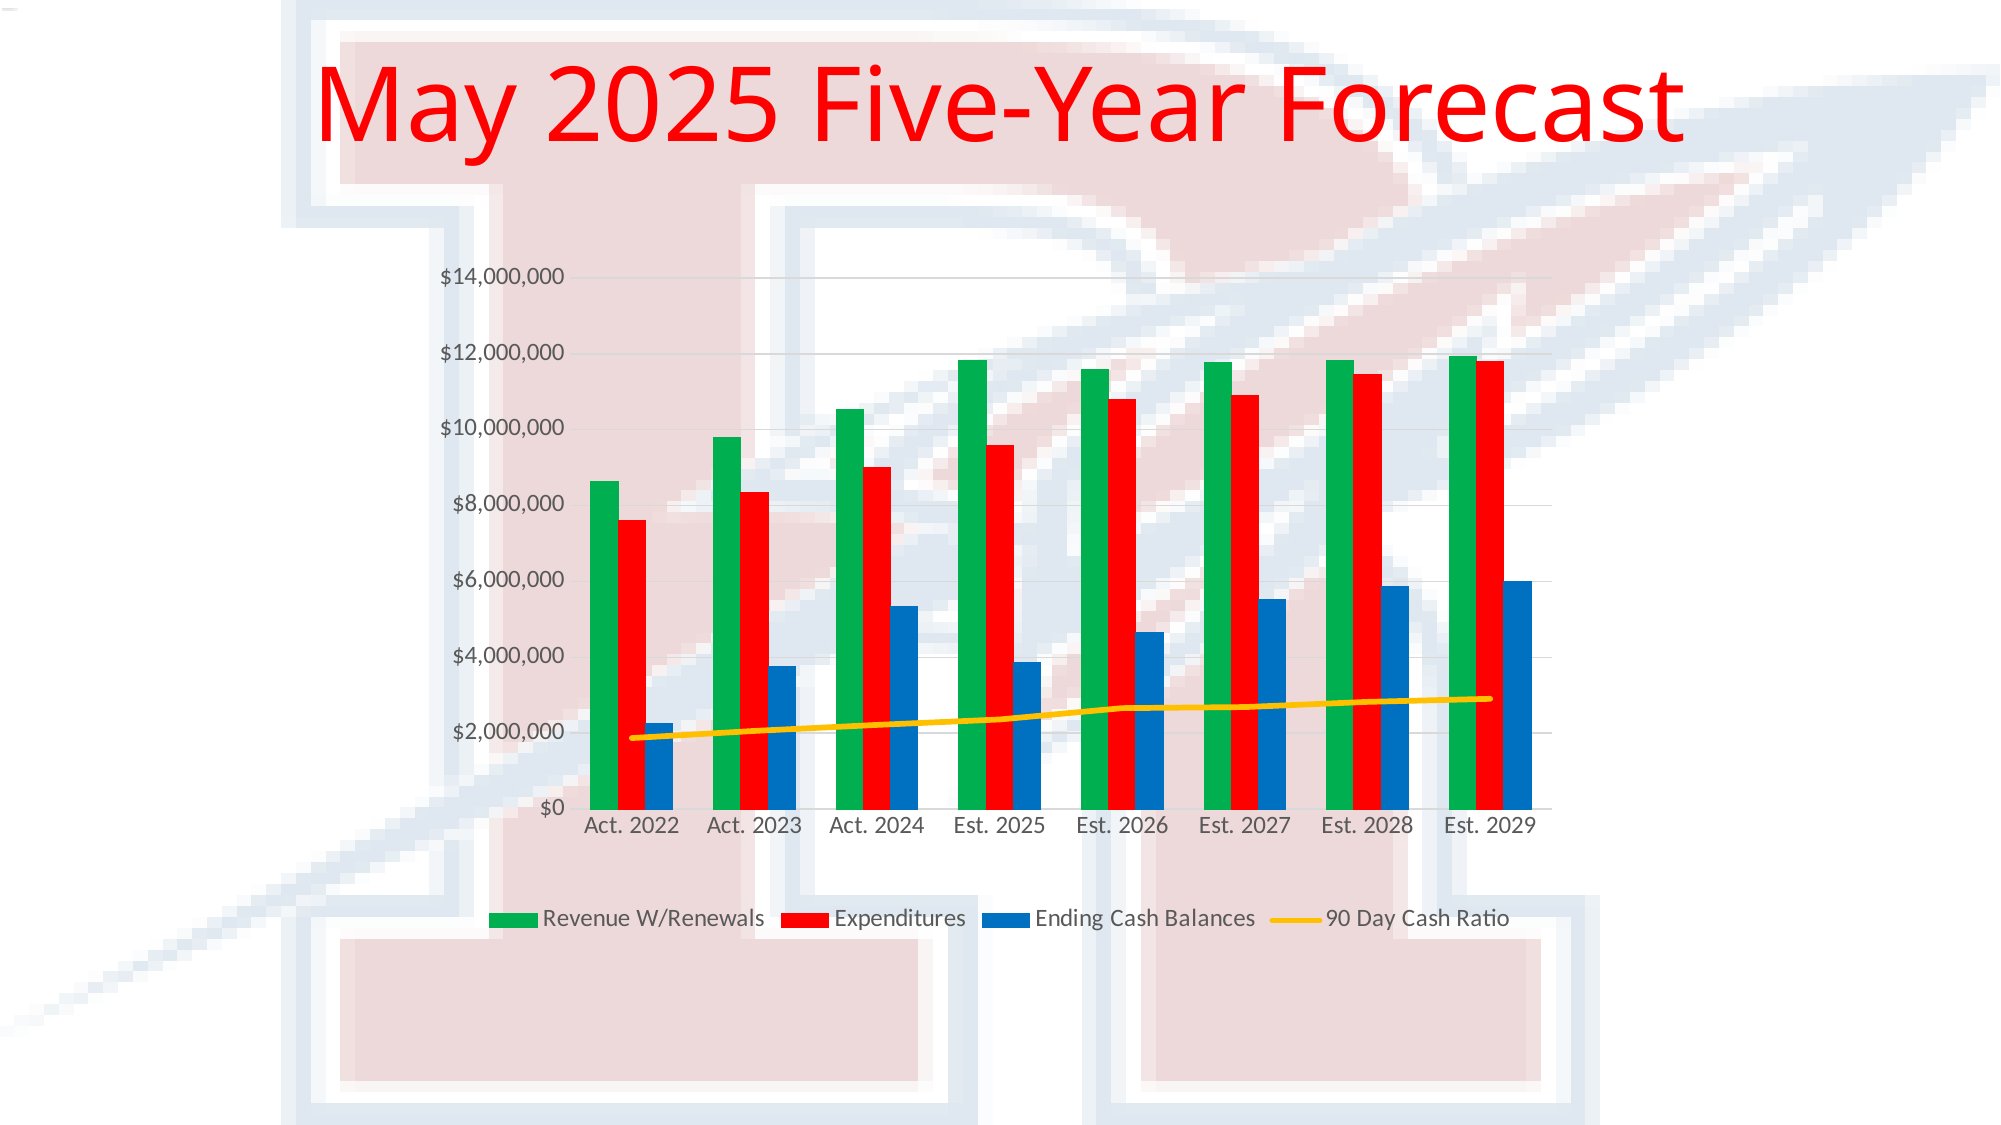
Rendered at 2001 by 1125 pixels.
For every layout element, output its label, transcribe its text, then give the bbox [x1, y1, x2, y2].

title May 2025 Five-Year Forecast [249, 41, 1750, 200]
chart [385, 185, 1614, 940]
